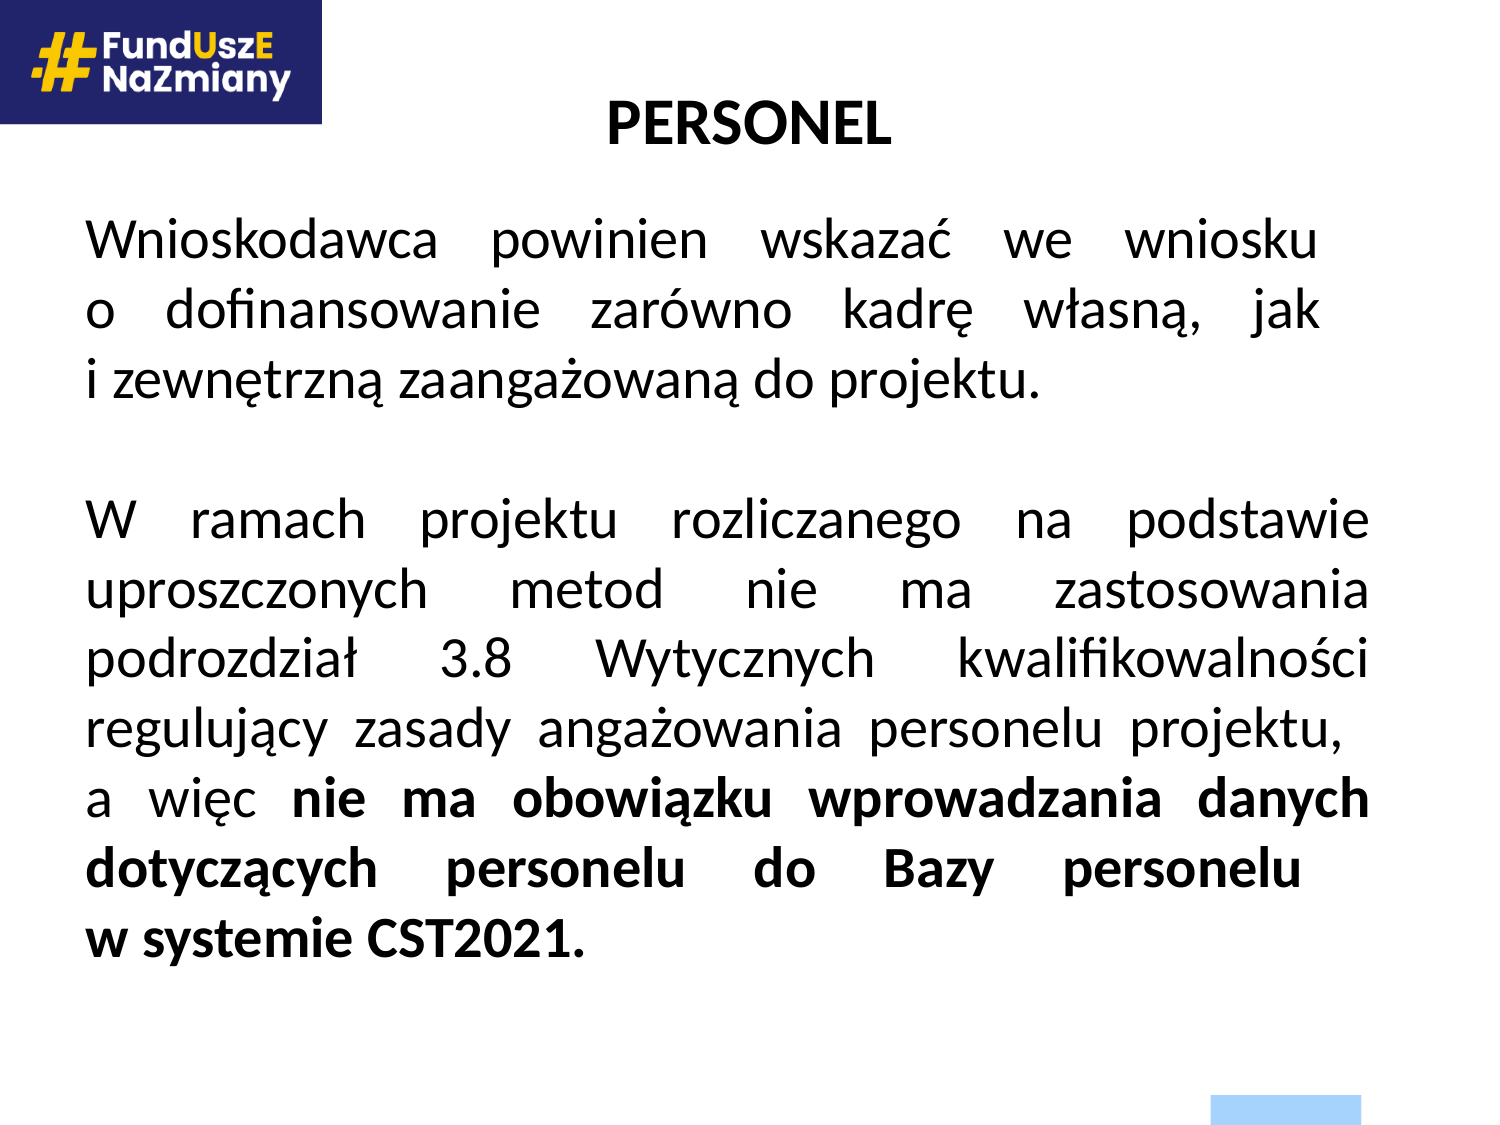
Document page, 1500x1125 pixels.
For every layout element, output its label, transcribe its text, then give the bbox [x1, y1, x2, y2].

title PERSONEL [103, 53, 1397, 193]
list Wnioskodawca powinien wskazać we wniosku o dofinansowanie zarówno kadrę własną, jak i zewnętrzną zaangażowaną do projektu. W ramach projektu rozliczanego na podstawie uproszczonych metod nie ma zastosowania podrozdział 3.8 Wytycznych kwalifikowalności regulujący zasady angażowania personelu projektu, a więc nie ma obowiązku wprowadzania danych dotyczących personelu do Bazy personelu w systemie CST2021. [70, 192, 1386, 1029]
picture [0, 0, 1500, 1125]
